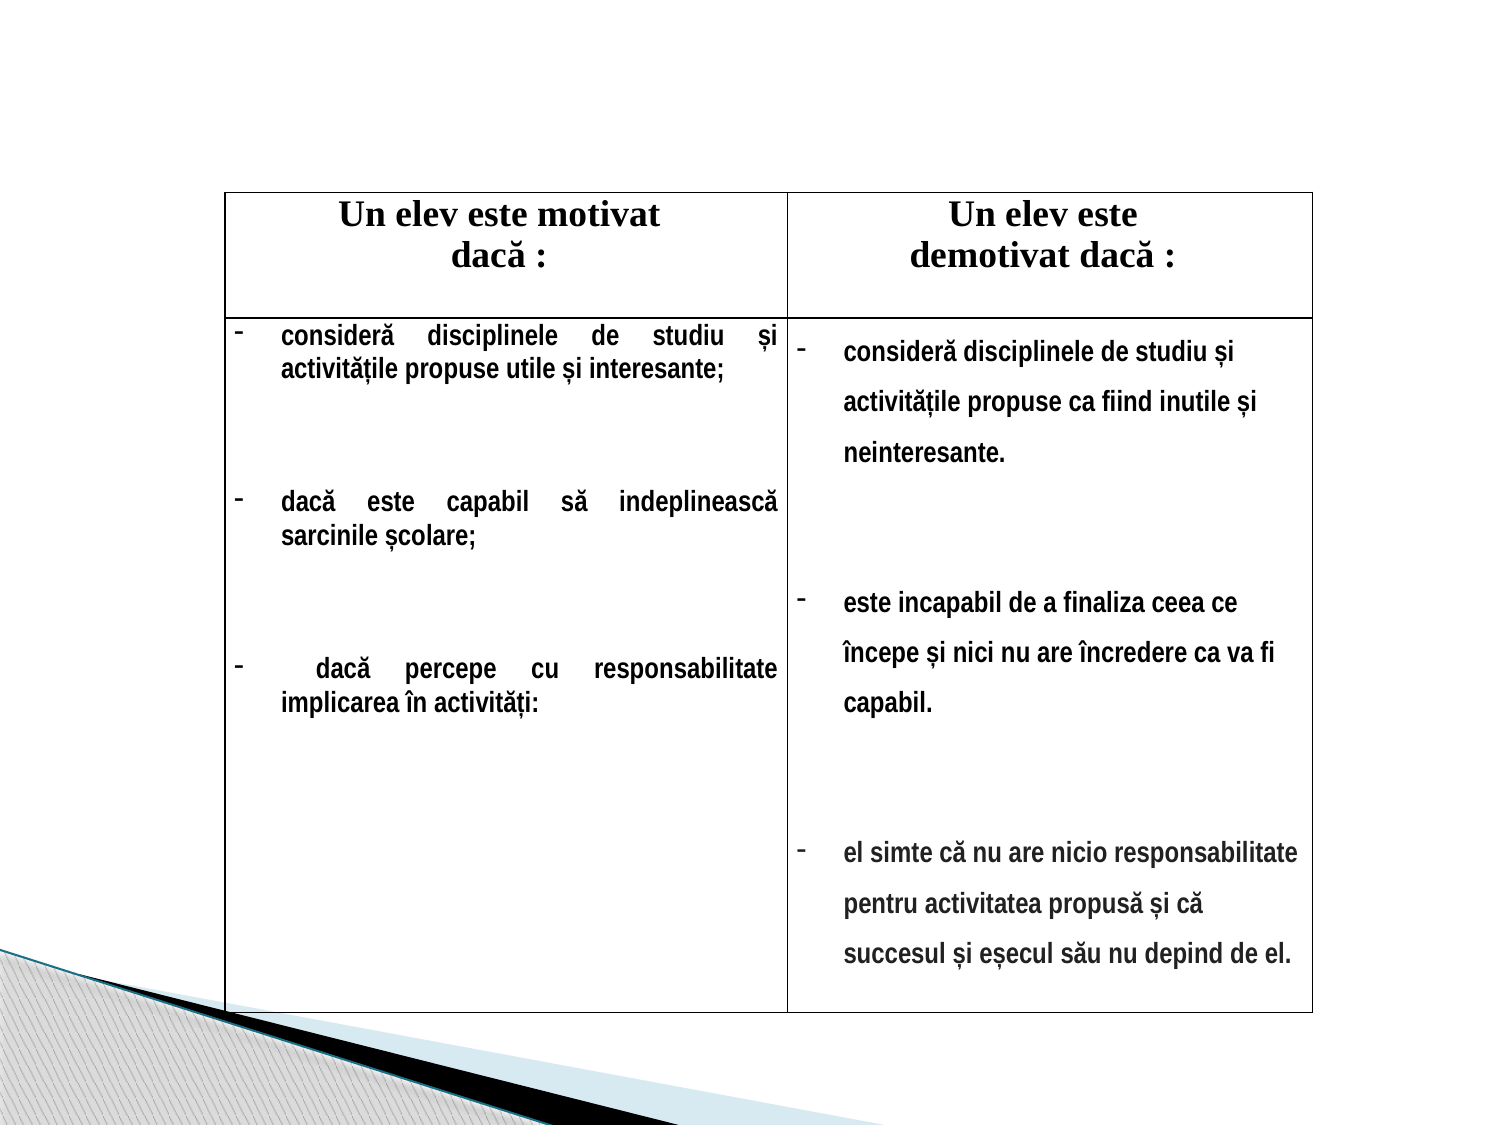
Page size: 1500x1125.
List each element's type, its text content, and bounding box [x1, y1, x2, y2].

table_header Un elev este demotivat dacă : [788, 193, 1312, 317]
table_header Un elev este motivat dacă : [226, 193, 787, 317]
table_cell consideră disciplinele de studiu și activitățile propuse utile și interesante; dacă este capabil să indeplinească sarcinile școlare; dacă percepe cu responsabilitate implicarea în activități: [226, 319, 787, 1012]
table_cell consideră disciplinele de studiu și activitățile propuse ca fiind inutile și neinteresante. este incapabil de a finaliza ceea ce începe și nici nu are încredere ca va fi capabil. el simte că nu are nicio responsabilitate pentru activitatea propusă și că succesul și eșecul său nu depind de el. [788, 319, 1312, 1012]
